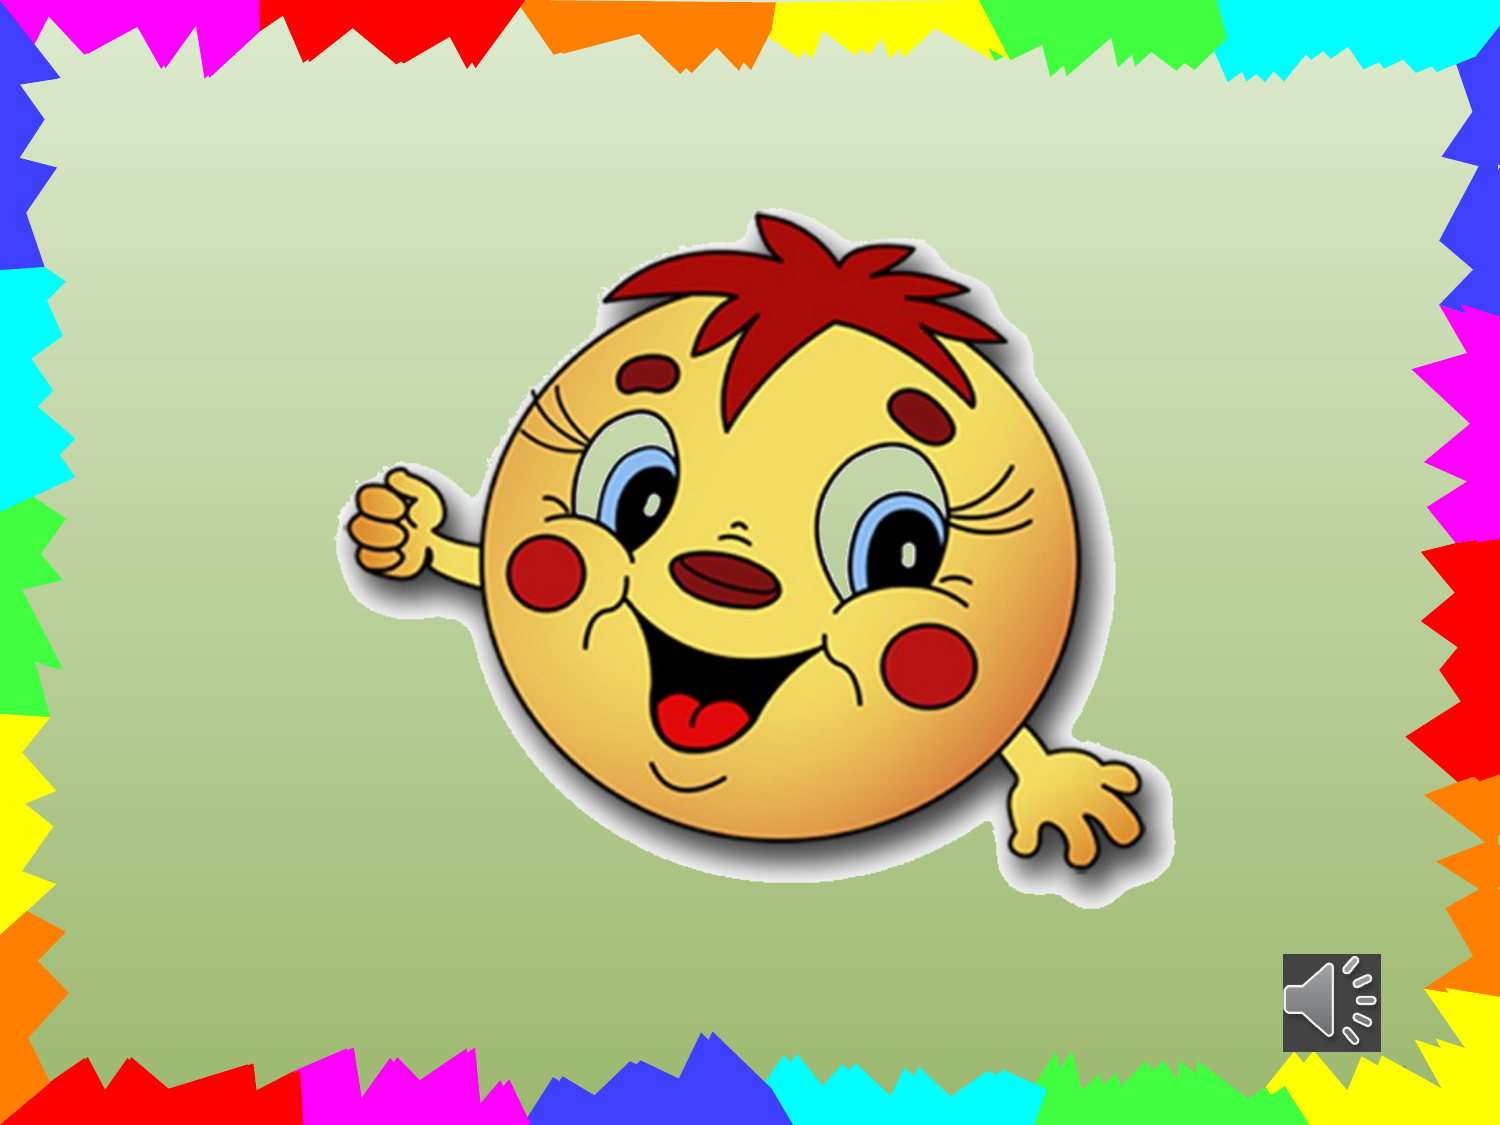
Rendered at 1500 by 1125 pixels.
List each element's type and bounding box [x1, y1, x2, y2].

picture [0, 0, 1500, 1125]
text_box [1281, 952, 1383, 1054]
